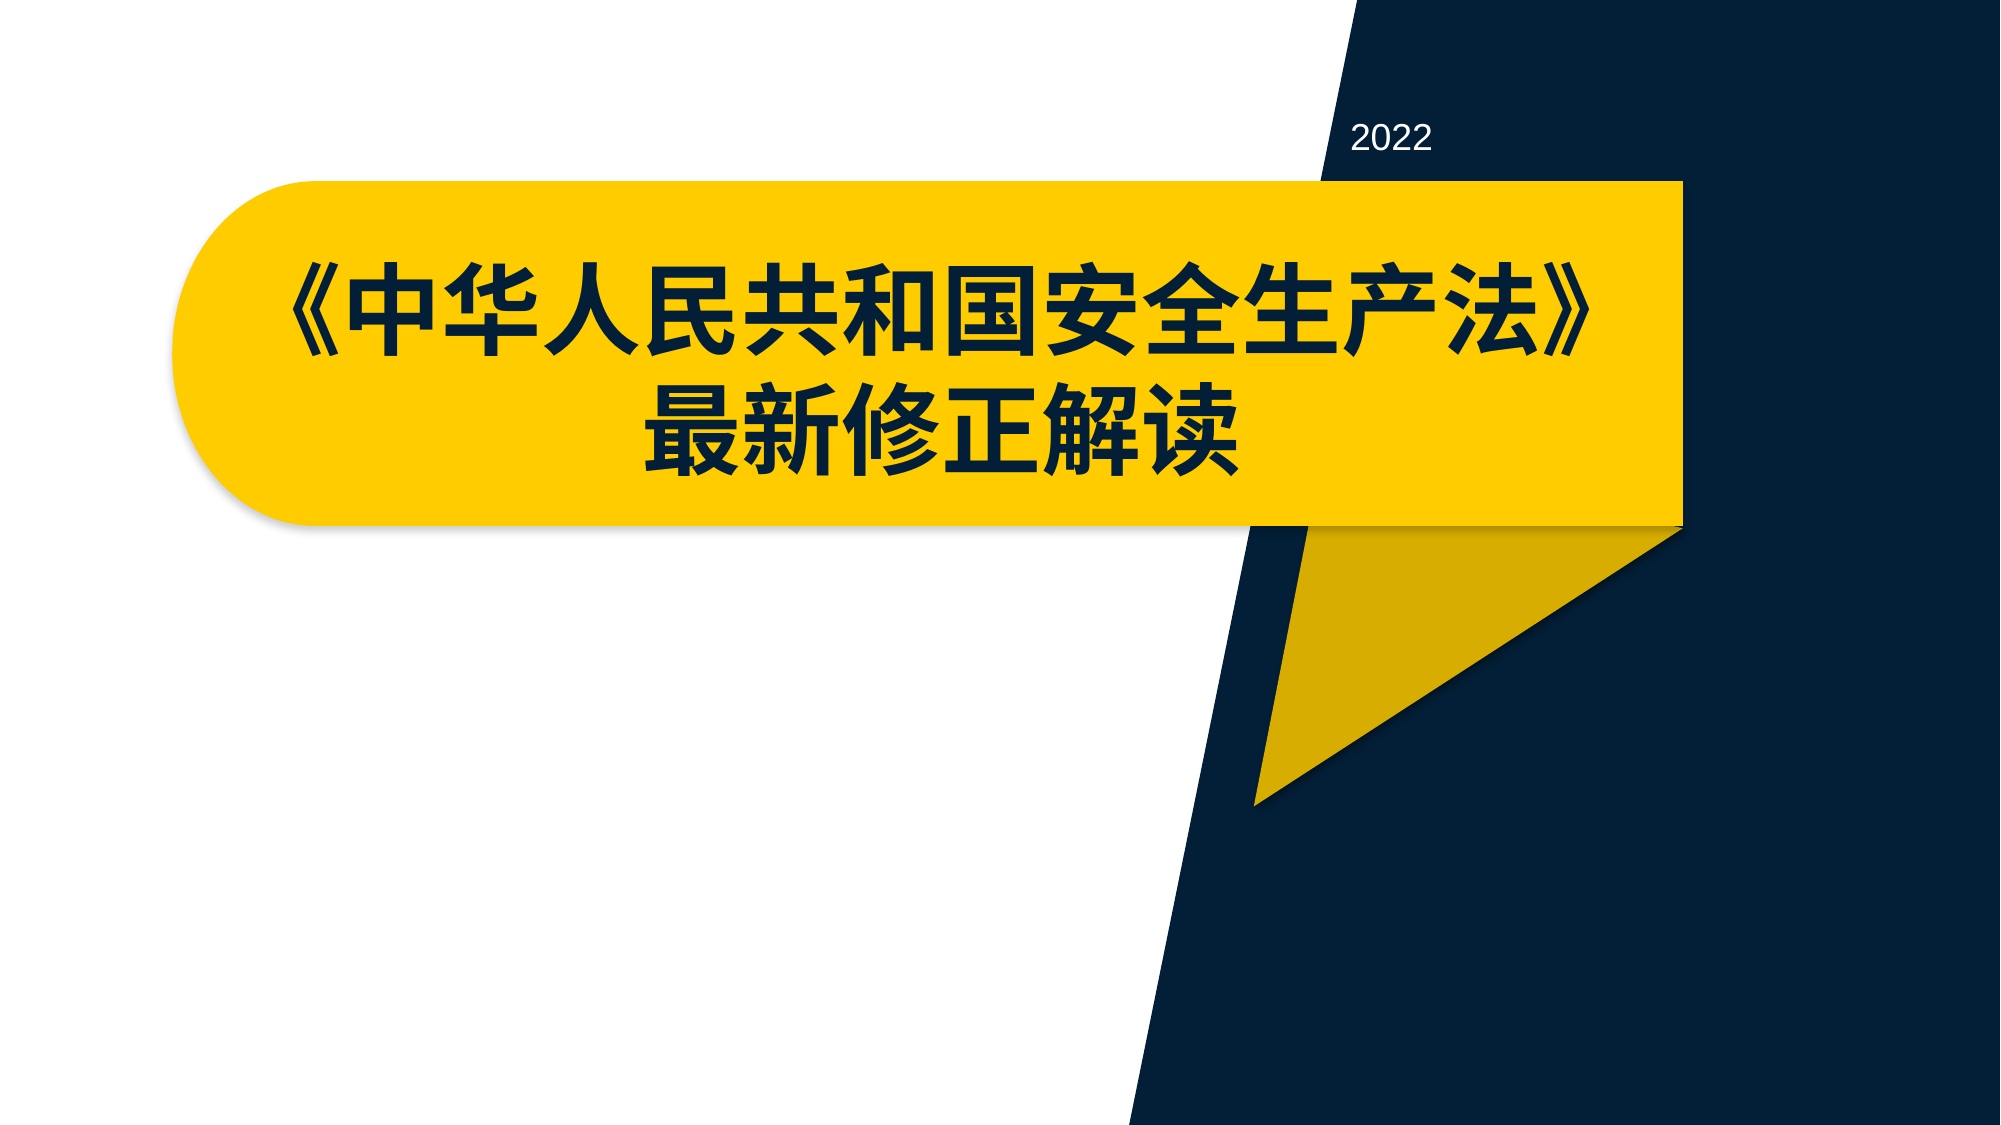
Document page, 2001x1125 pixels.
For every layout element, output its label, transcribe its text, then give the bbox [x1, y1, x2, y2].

text_box [1252, 537, 1672, 809]
text_box 2022 [1335, 105, 1448, 166]
text_box [1128, 0, 2000, 1125]
text_box [206, 180, 1684, 239]
text_box 《中华人民共和国安全生产法》 最新修正解读 [54, 239, 1828, 495]
text_box [231, 495, 1684, 527]
